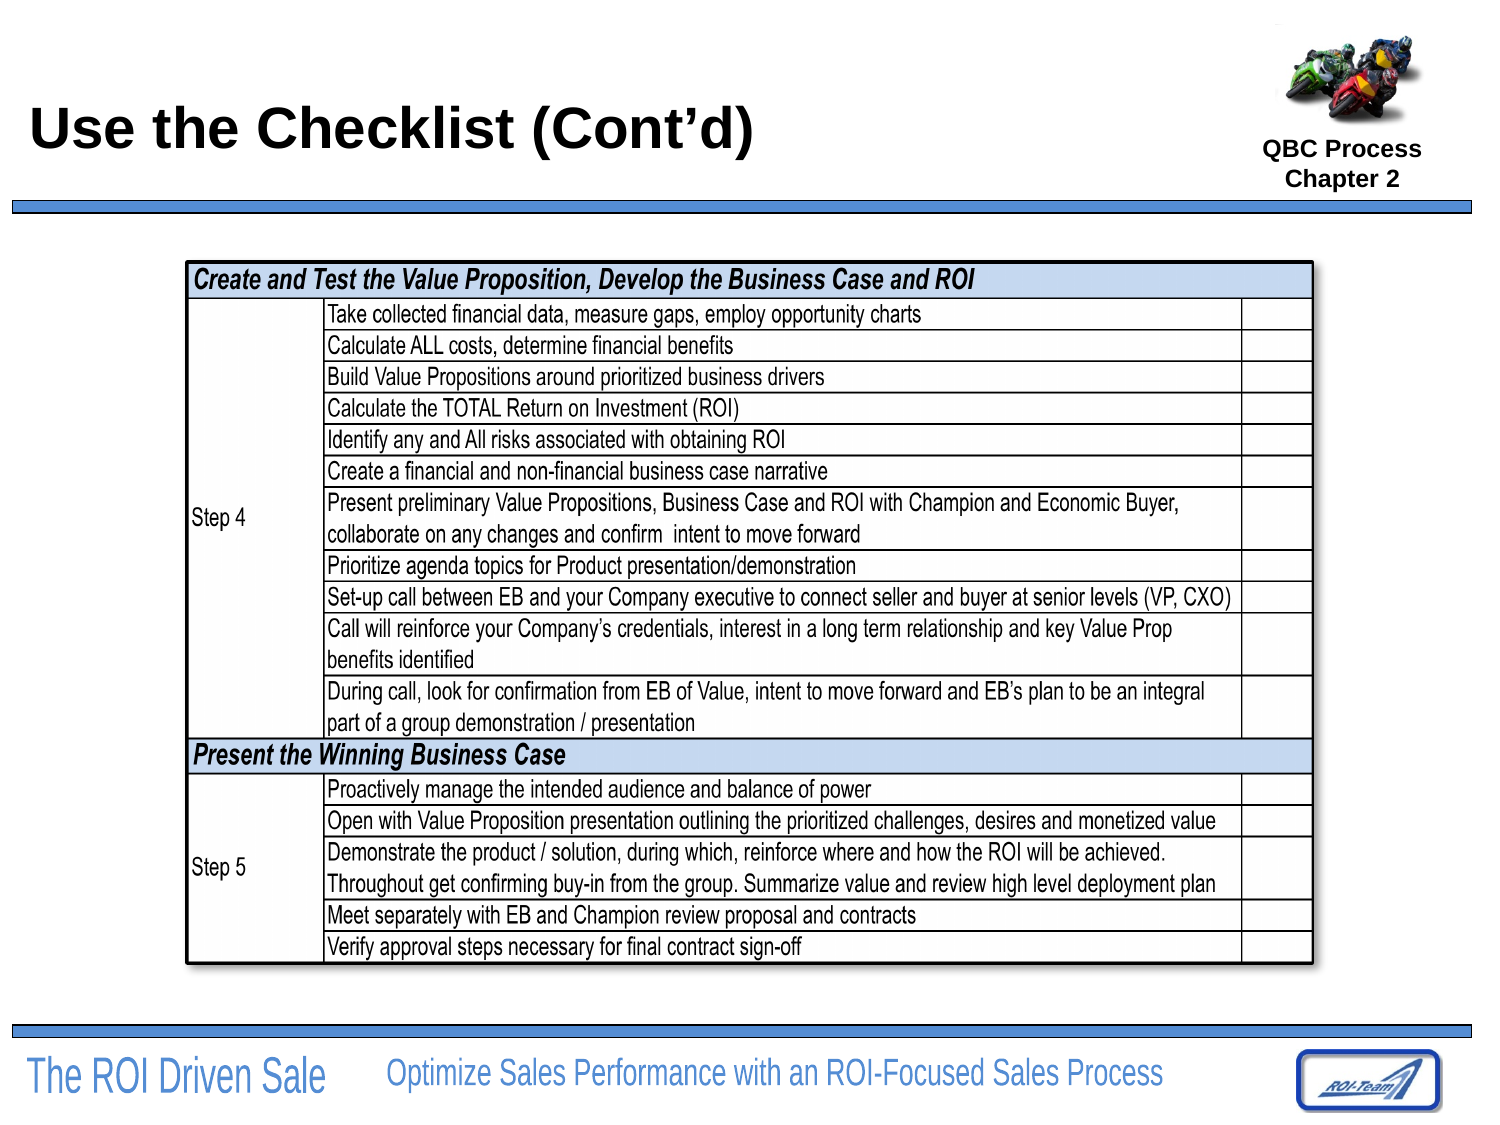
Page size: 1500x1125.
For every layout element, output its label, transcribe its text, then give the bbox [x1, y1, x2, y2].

picture [1296, 1049, 1443, 1113]
picture [1275, 24, 1430, 99]
picture [1275, 100, 1430, 124]
title Use the Checklist (Cont’d) [14, 50, 1163, 200]
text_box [187, 262, 1313, 963]
text_box QBC Process Chapter 2 [1222, 124, 1463, 200]
